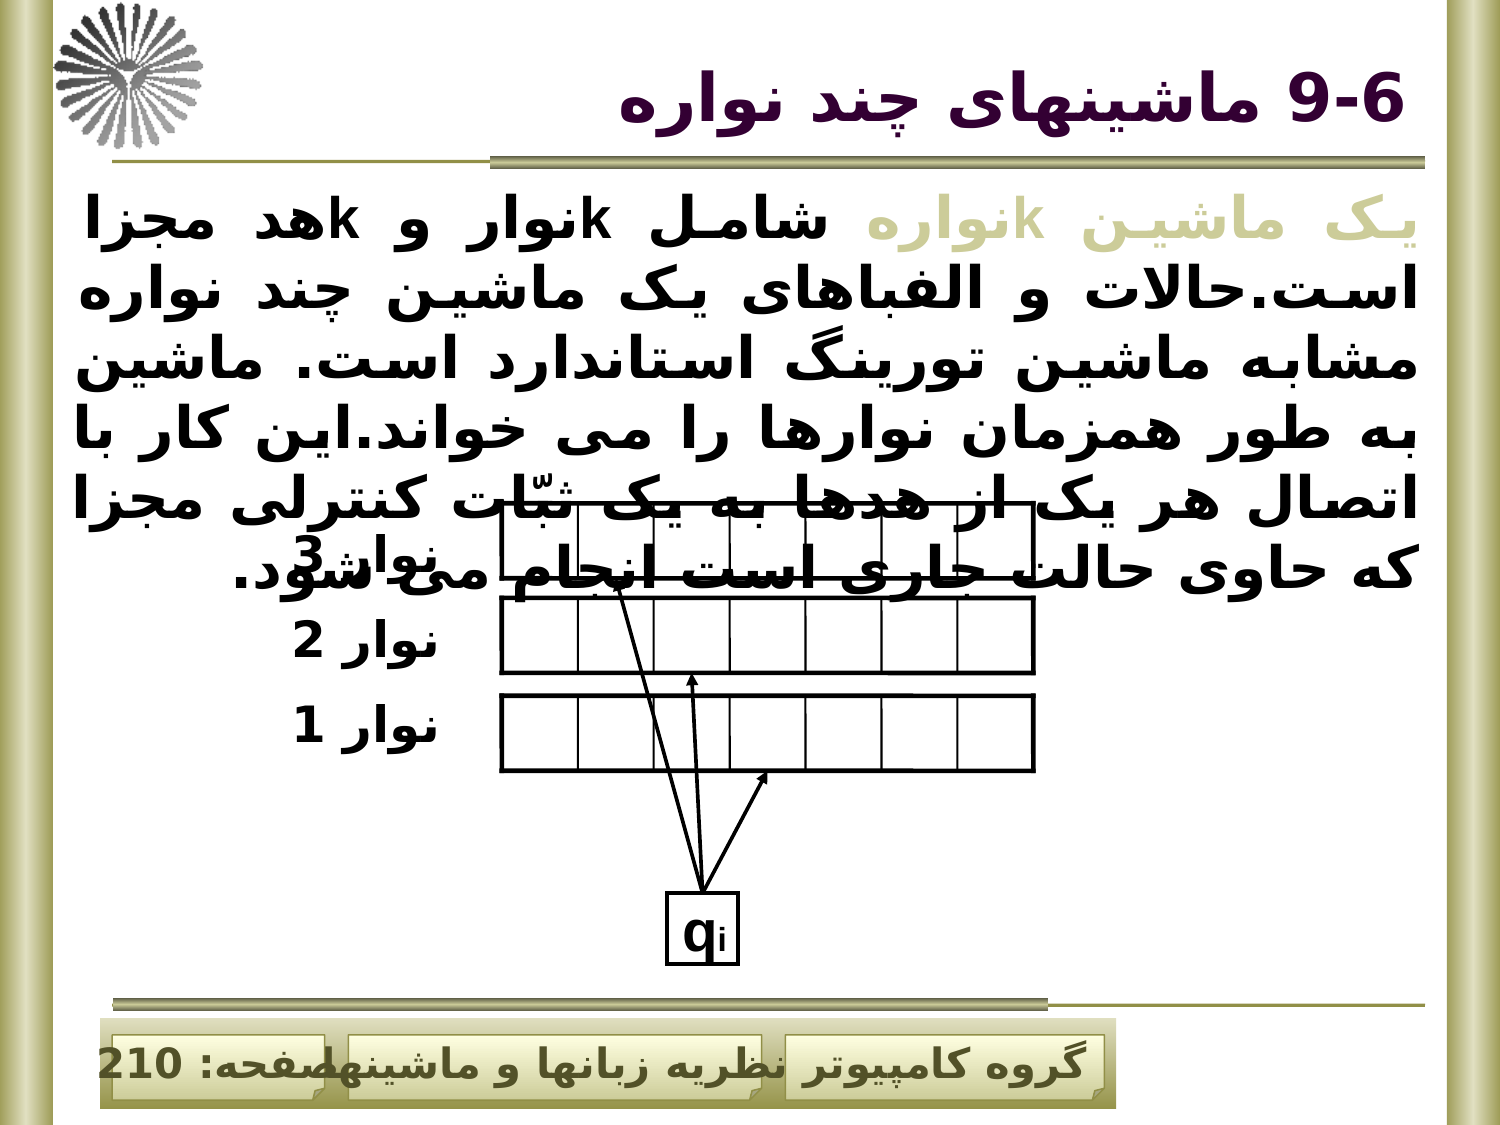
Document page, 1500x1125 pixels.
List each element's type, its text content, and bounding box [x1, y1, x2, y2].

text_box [253, 503, 1034, 965]
text_box یک ماشین kنواره شامل kنوار و kهد مجزا است.حالات و الفباهای یک ماشین چند نواره مشابه ماشین تورینگ استاندارد است. ماشین به طور همزمان نوارها را می خواند.این کار با اتصال هر یک از هدها به یک ثبّات کنترلی مجزا که حاوی حالت جاری است انجام می شود. [53, 172, 1436, 608]
title 9-6 ماشینهای چند نواره [147, 42, 1423, 147]
